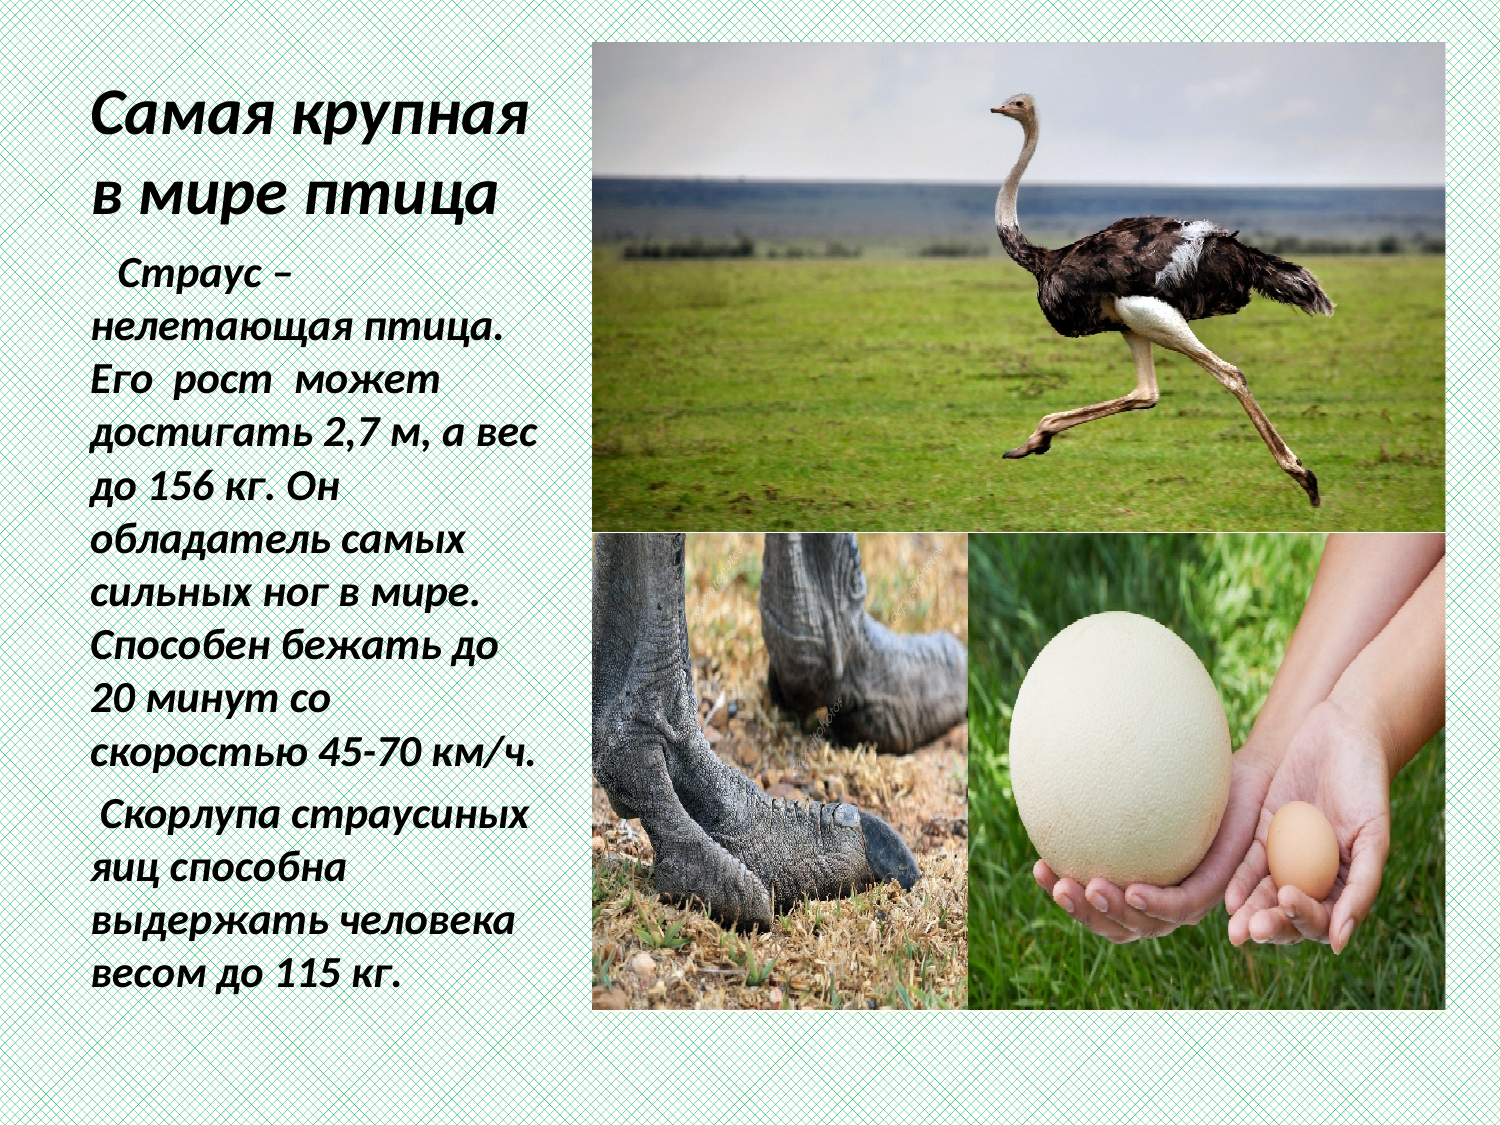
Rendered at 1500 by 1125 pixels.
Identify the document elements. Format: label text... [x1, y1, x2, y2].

list Страус – нелетающая птица. Его рост может достигать 2,7 м, а вес до 156 кг. Он обладатель самых сильных ног в мире. Способен бежать до 20 минут со скоростью 45-70 км/ч. Скорлупа страусиных яиц способна выдержать человека весом до 115 кг. [75, 235, 569, 1005]
picture [592, 42, 1446, 1012]
title Самая крупная в мире птица [75, 44, 569, 235]
